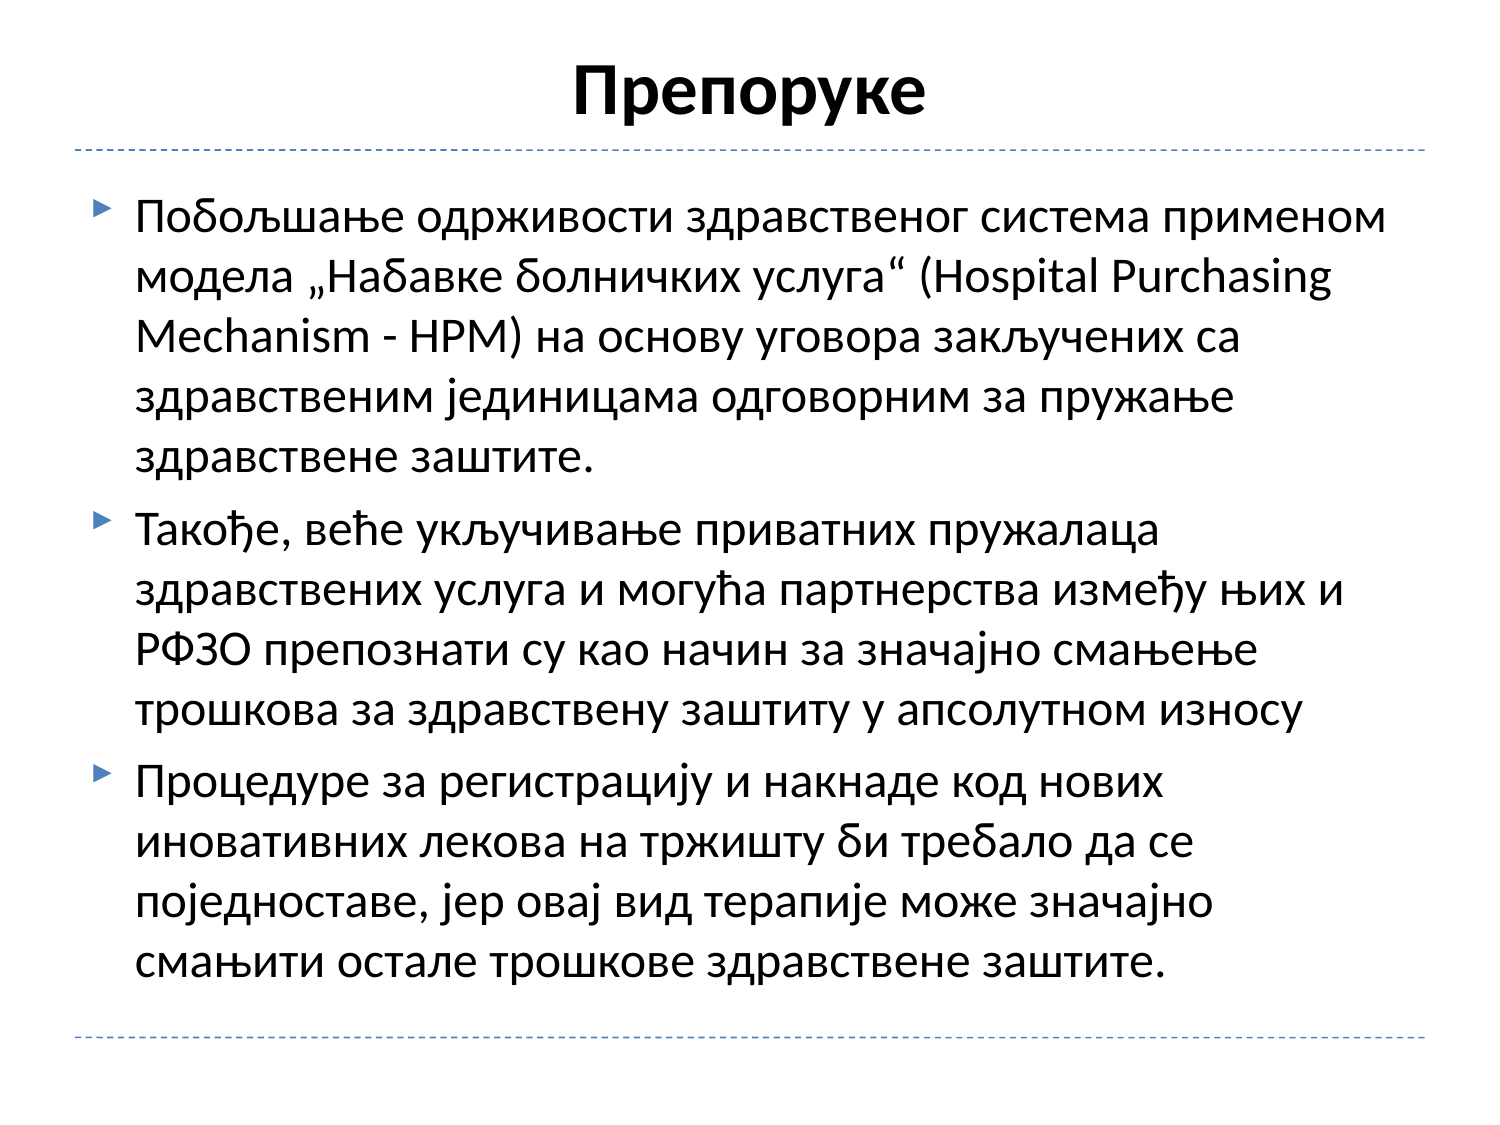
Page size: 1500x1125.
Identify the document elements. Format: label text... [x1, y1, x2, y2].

list Побољшање одрживости здравственог система применом модела „Набавке болничких услуга“ (Hospital Purchasing Mechanism - HPM) на основу уговора закључених са здравственим јединицама одговорним за пружање здравствене заштите. Такође, веће укључивање приватних пружалаца здравствених услуга и могућа партнерства између њих и РФЗО препознати су као начин за значајно смањење трошкова за здравствену заштиту у апсолутном износу Процедуре за регистрацију и накнаде код нових иновативних лекова на тржишту би требало да се поједноставе, јер овај вид терапије може значајно смањити остaле трошкове здрaвствeнe зaштитe. [74, 174, 1426, 1038]
title Препоруке [74, 12, 1426, 138]
